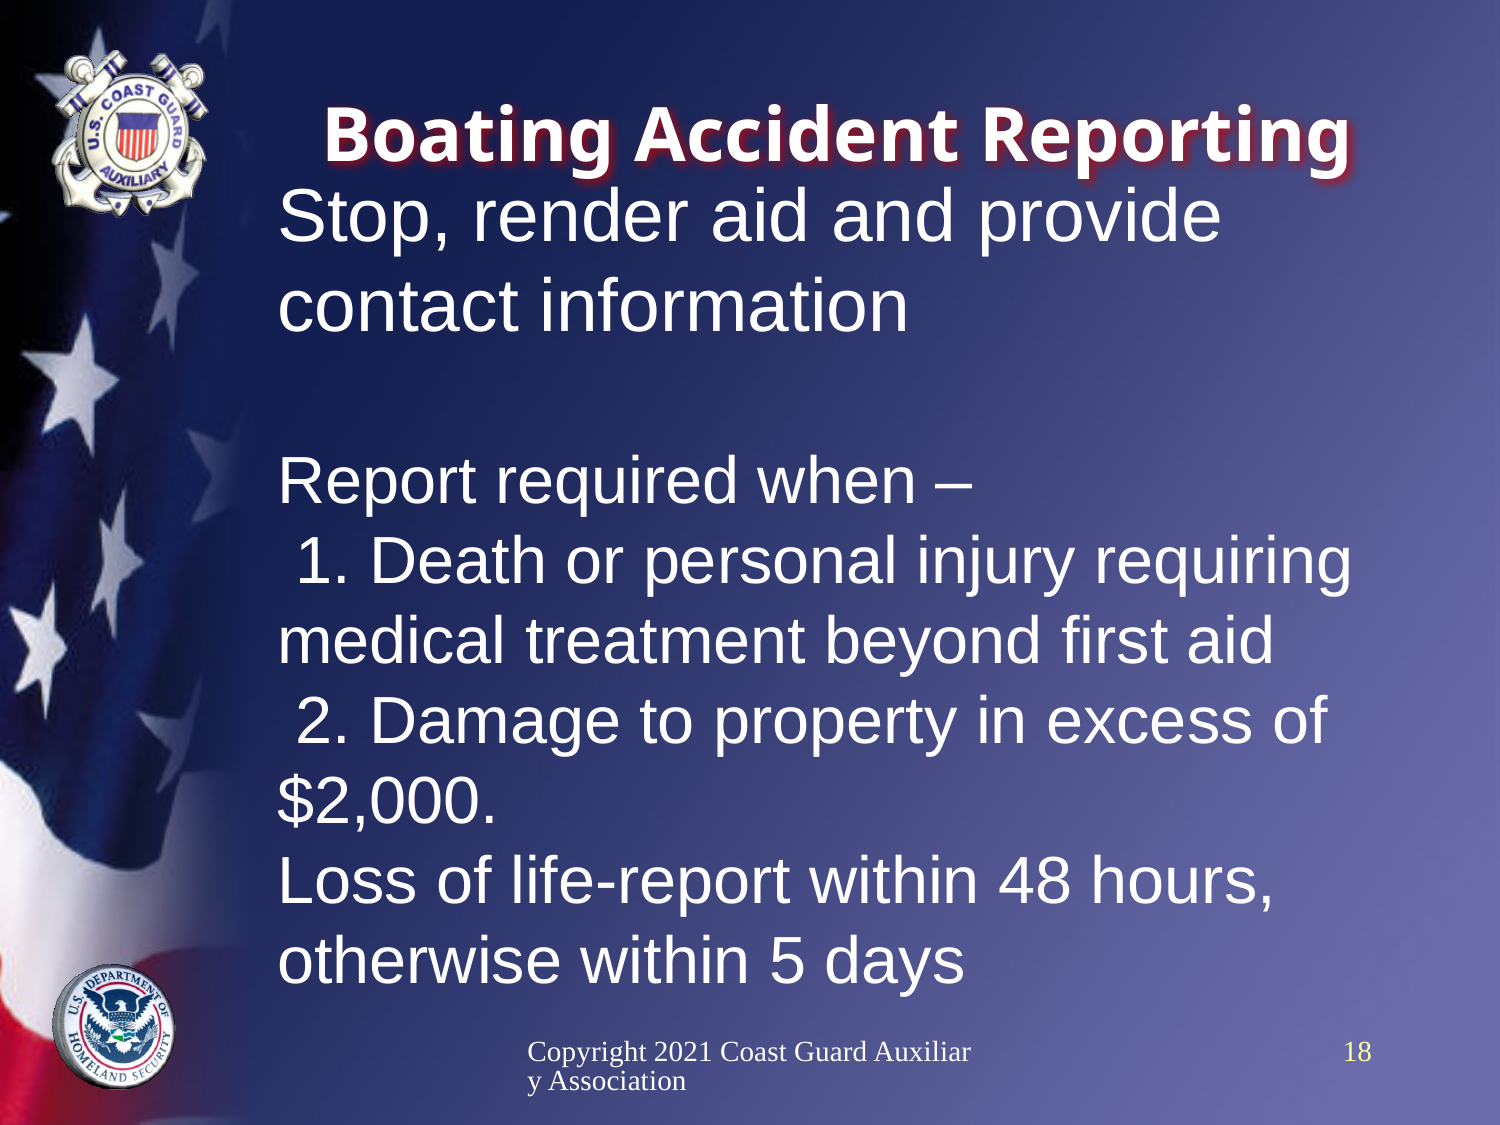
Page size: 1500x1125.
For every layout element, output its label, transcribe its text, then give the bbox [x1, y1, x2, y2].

text_box Stop, render aid and provide contact information Report required when – 1. Death or personal injury requiring medical treatment beyond first aid 2. Damage to property in excess of $2,000. Loss of life-report within 48 hours, otherwise within 5 days [262, 159, 1475, 1004]
picture [0, 0, 1500, 1125]
title Boating Accident Reporting [225, 37, 1450, 225]
footer Copyright 2021 Coast Guard Auxiliary Association [512, 1025, 988, 1100]
slide_number 18 [1074, 1025, 1388, 1100]
